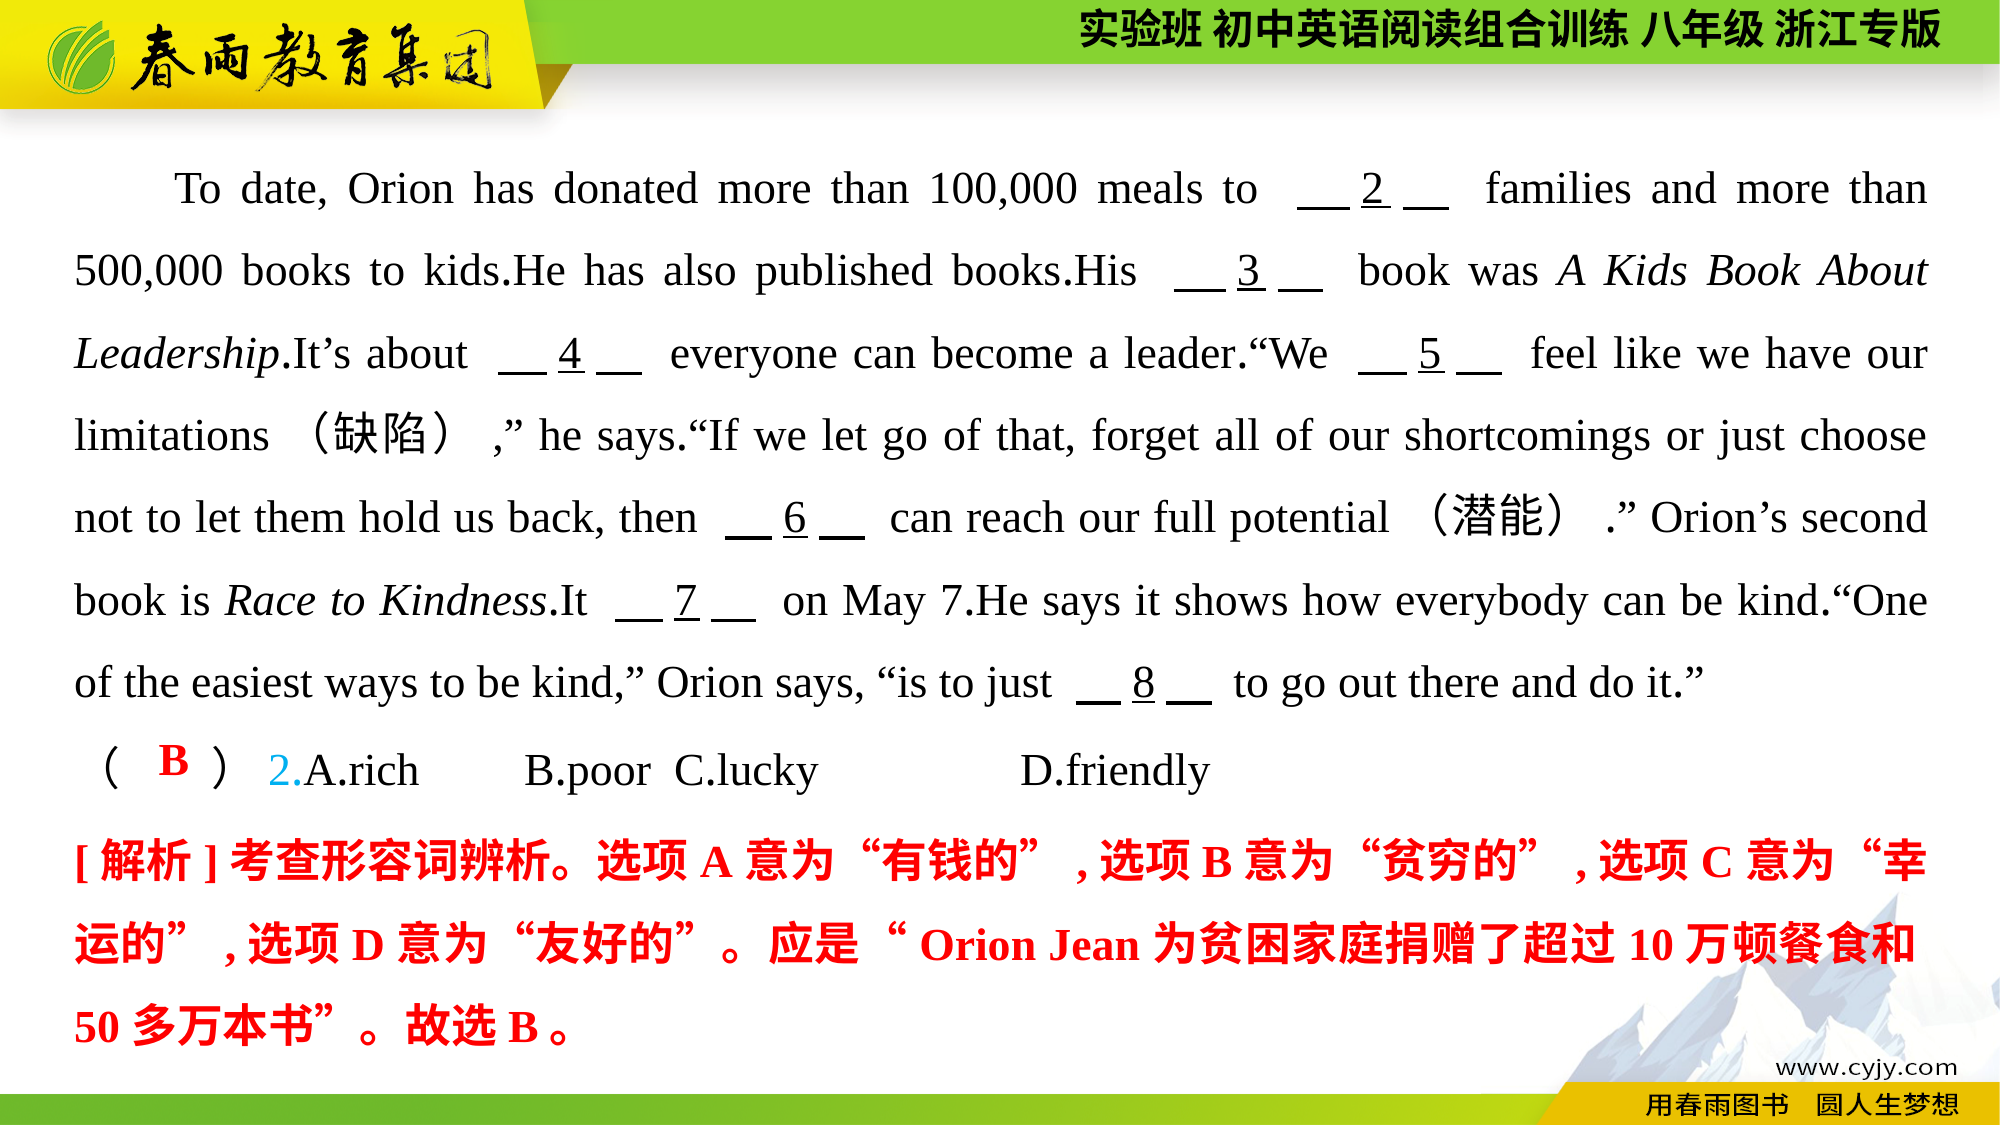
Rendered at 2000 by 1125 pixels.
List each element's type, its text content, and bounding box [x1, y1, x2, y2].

text_box B [144, 722, 205, 792]
text_box （ ）2.A.rich B.poor C.lucky D.friendly [59, 711, 1944, 802]
list To date, Orion has donated more than 100,000 meals to 2 families and more than 500,000 books to kids.He has also published books.His 3 book was A Kids Book About Leadership.It’s about 4 everyone can become a leader.“We 5 feel like we have our limitations（缺陷）,” he says.“If we let go of that, forget all of our shortcomings or just choose not to let them hold us back, then 6 can reach our full potential（潜能）.” Orion’s second book is Race to Kindness.It 7 on May 7.He says it shows how everybody can be kind.“One of the easiest ways to be kind,” Orion says, “is to just 8 to go out there and do it.” [59, 122, 1944, 711]
picture [0, 0, 2000, 1125]
text_box [解析]考查形容词辨析。选项A意为“有钱的”,选项B意为“贫穷的”,选项C意为“幸运的”,选项D意为“友好的”。应是“Orion Jean为贫困家庭捐赠了超过10万顿餐食和50多万本书”。故选B。 [59, 802, 1944, 1060]
